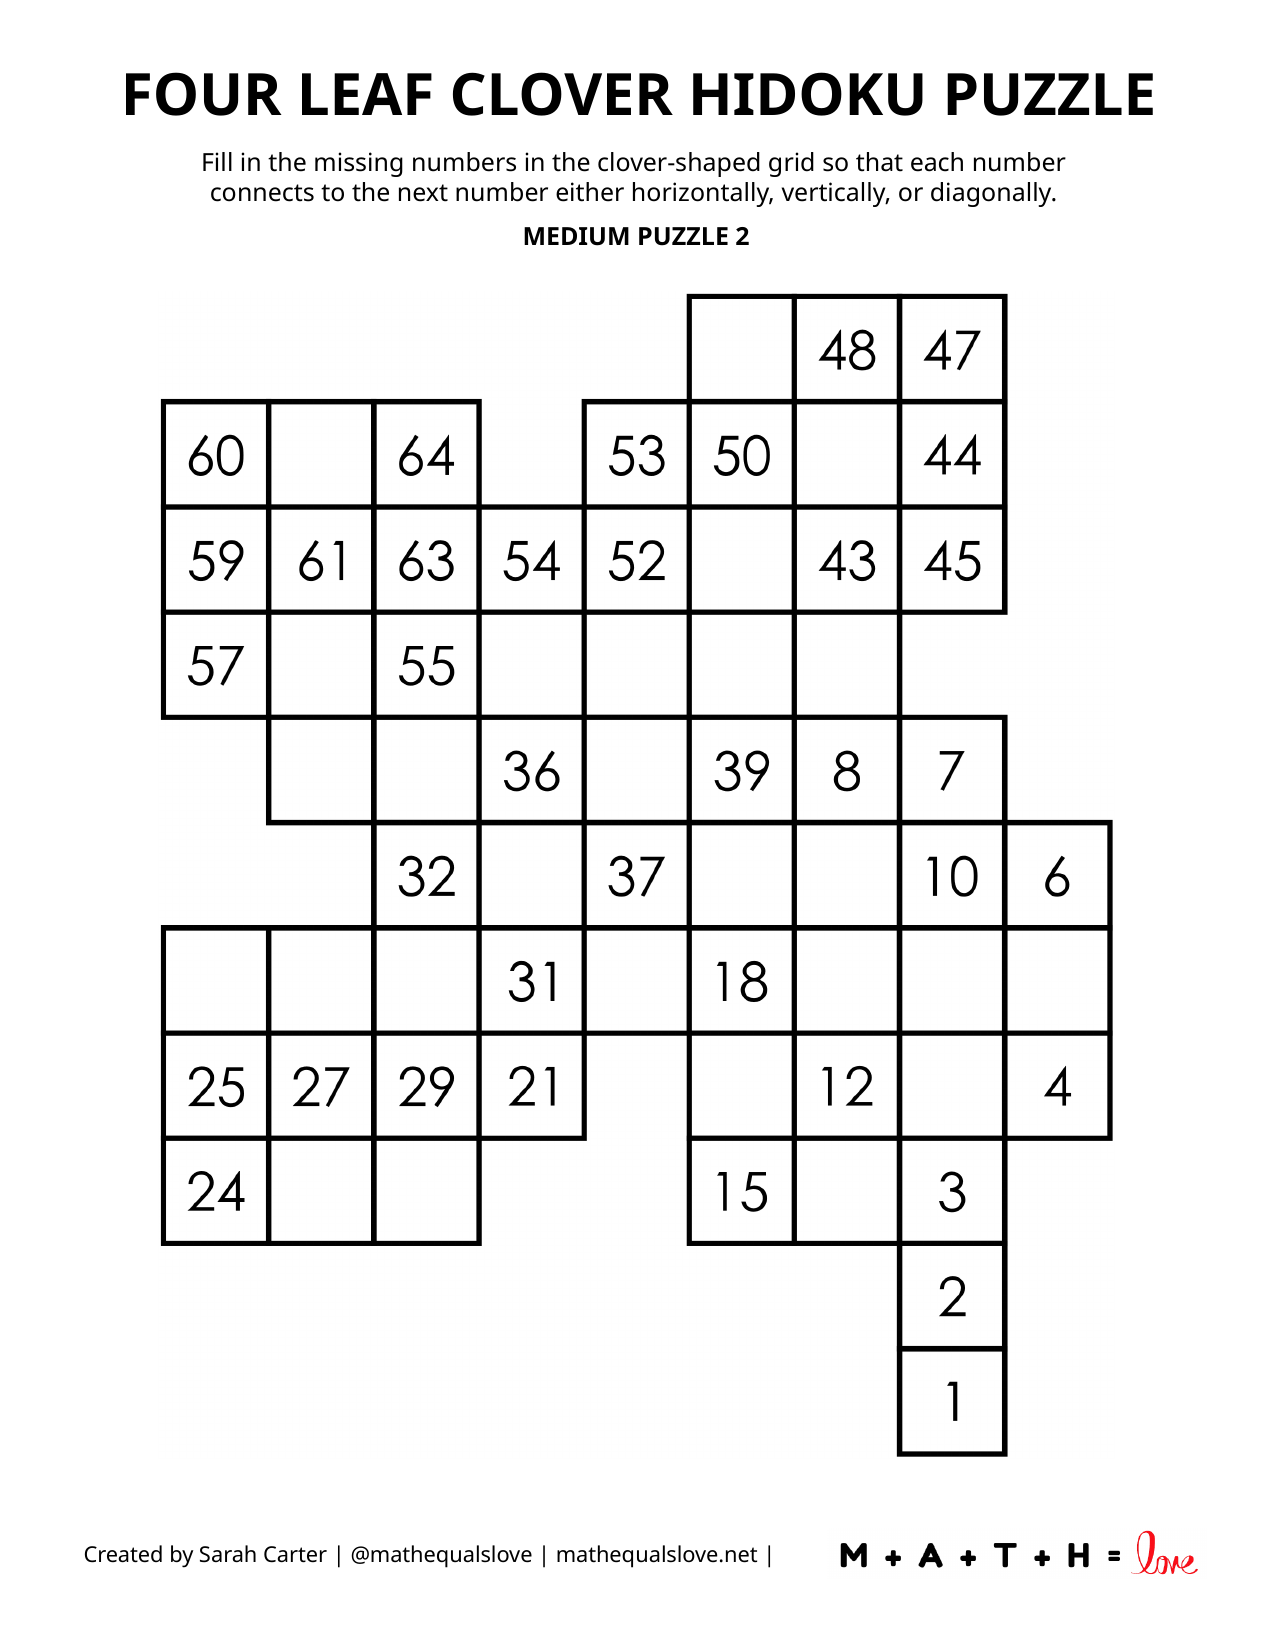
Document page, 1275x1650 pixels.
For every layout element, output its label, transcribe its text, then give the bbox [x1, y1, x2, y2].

text_box Fill in the missing numbers in the clover-shaped grid so that each number connects to the next number either horizontally, vertically, or diagonally. [0, 139, 1275, 215]
text_box Created by Sarah Carter | @mathequalslove | mathequalslove.net | [68, 1533, 826, 1575]
picture [157, 291, 1116, 1459]
text_box FOUR LEAF CLOVER HIDOKU PUZZLE [66, 50, 1211, 135]
text_box MEDIUM PUZZLE 2 [158, 220, 1115, 272]
picture [826, 1528, 1207, 1580]
